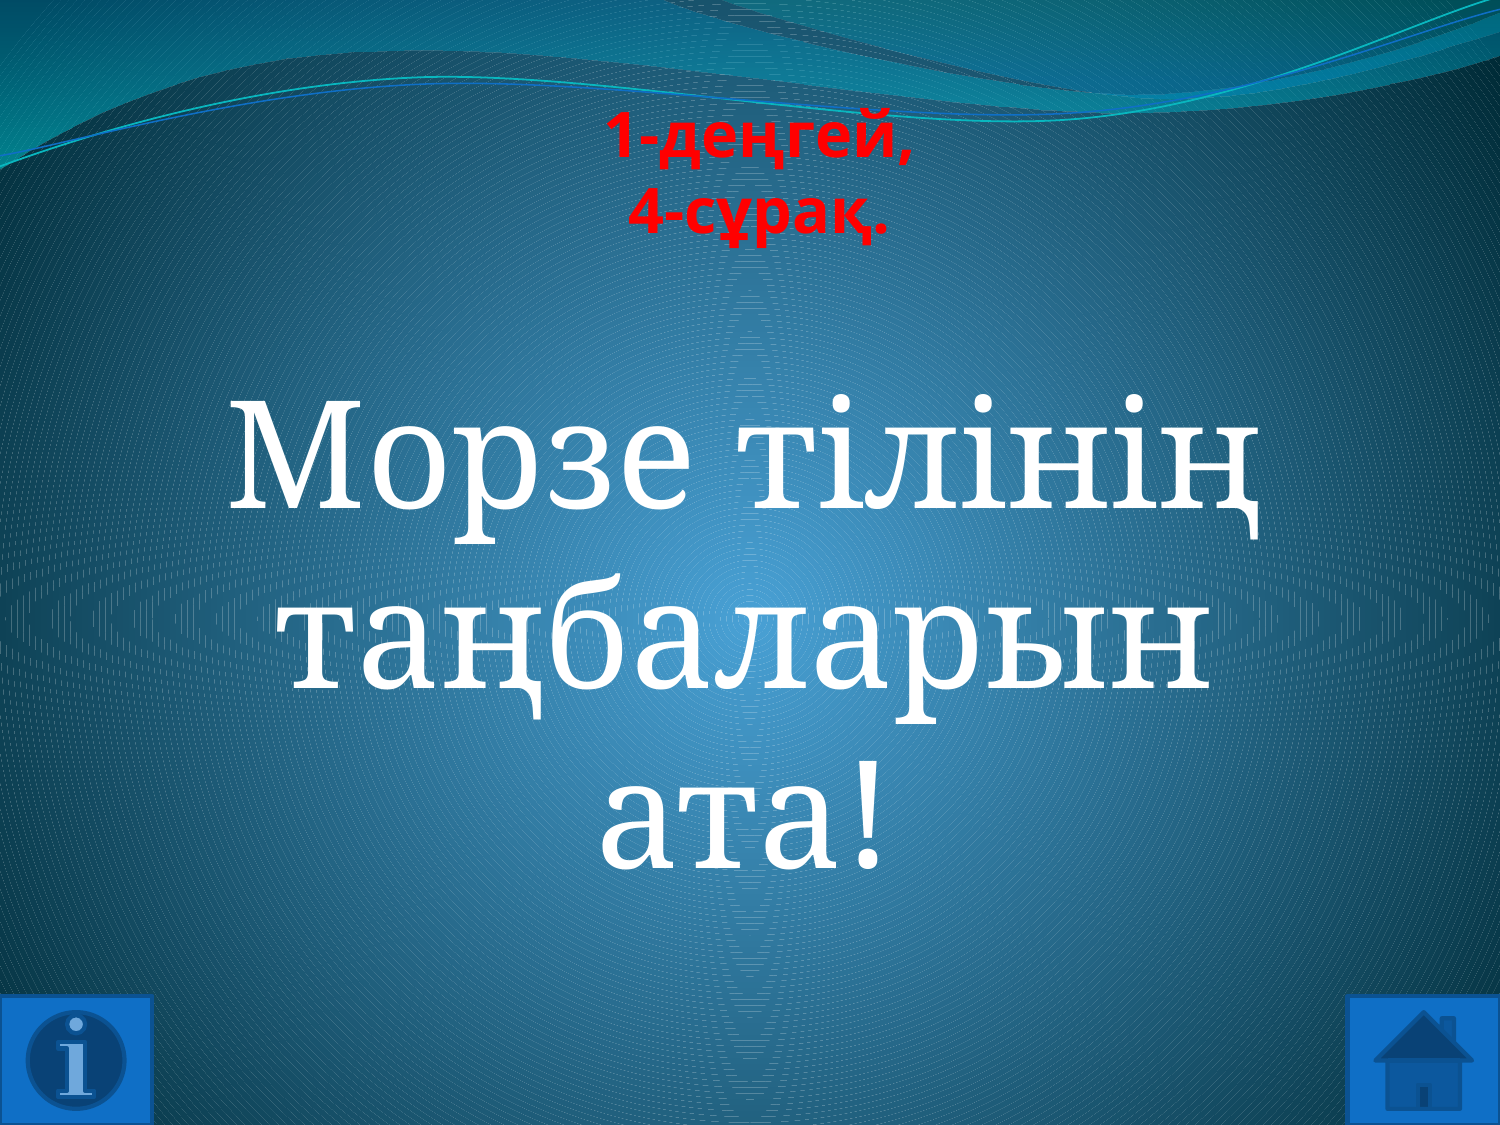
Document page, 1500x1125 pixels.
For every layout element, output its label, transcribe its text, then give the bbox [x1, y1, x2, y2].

title 1-деңгей, 4-сұрақ. [117, 93, 1406, 247]
text_box [0, 994, 154, 1125]
text_box [1345, 994, 1500, 1125]
text_box Морзе тілінің таңбаларын ата! [140, 351, 1348, 907]
